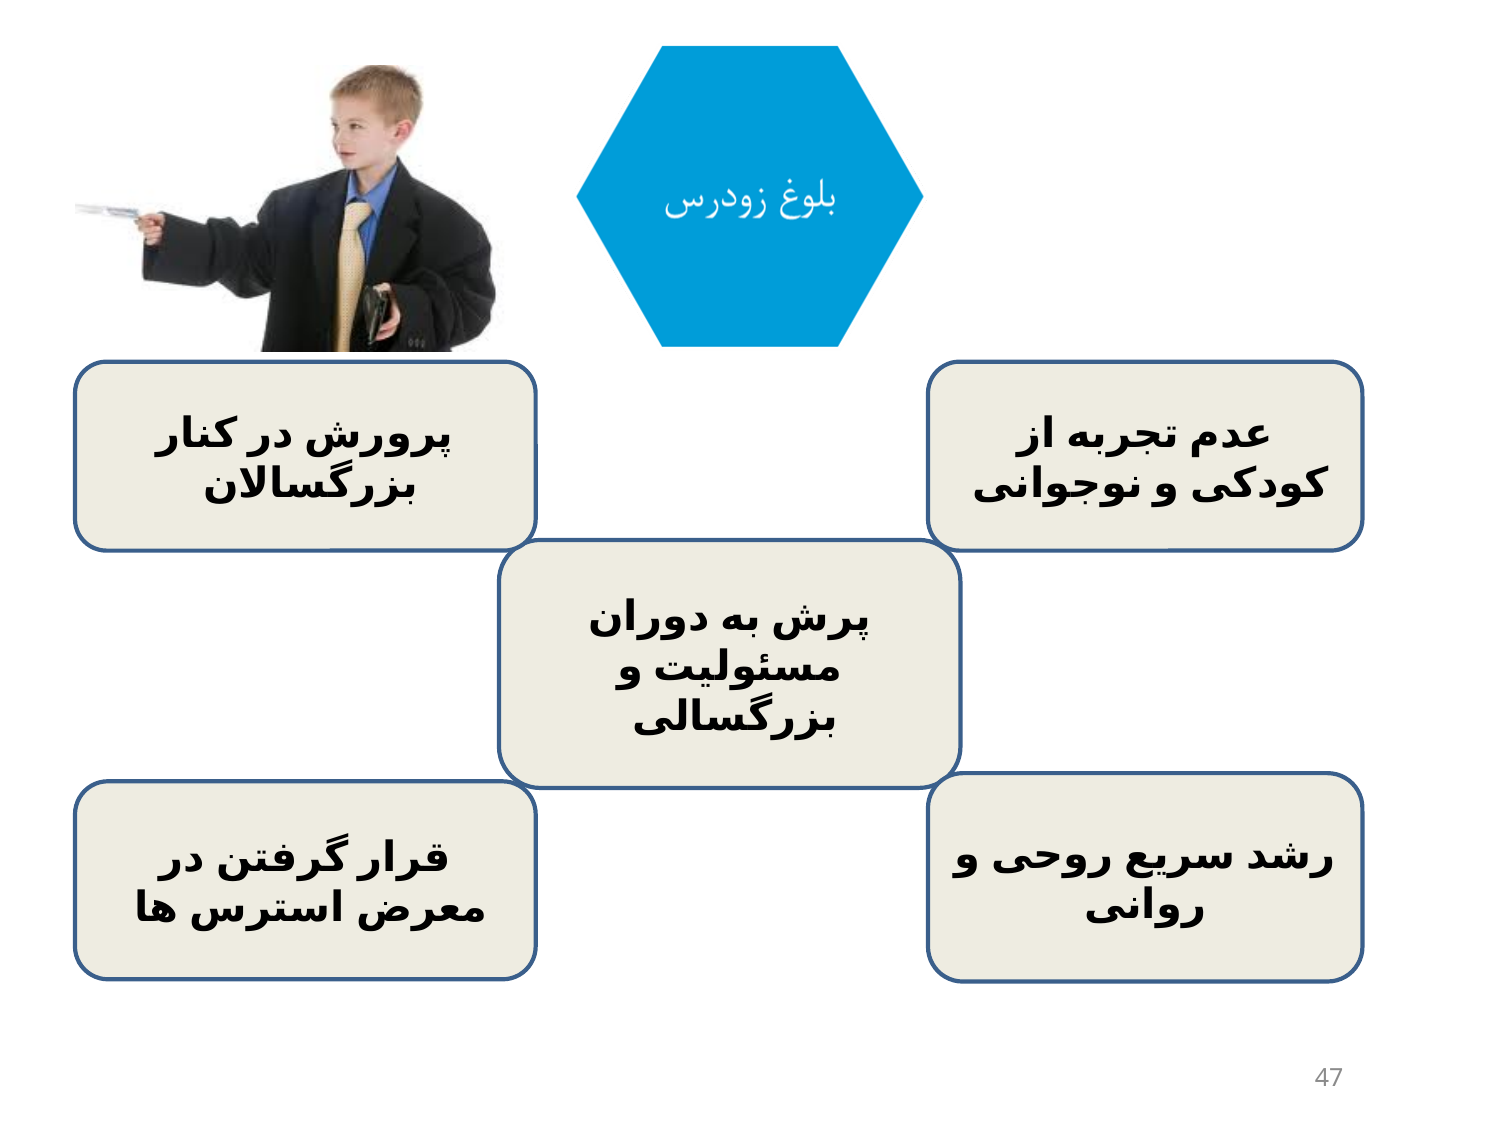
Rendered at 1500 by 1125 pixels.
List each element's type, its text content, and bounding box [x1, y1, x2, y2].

text_box پرورش در کنار بزرگسالان [72, 359, 538, 553]
text_box رشد سریع روحی و روانی [925, 771, 1365, 984]
text_box عدم تجربه از کودکی و نوجوانی [925, 359, 1365, 553]
slide_number 47 [1299, 1046, 1425, 1107]
text_box پرش به دوران مسئولیت و بزرگسالی [496, 537, 963, 791]
picture [571, 42, 929, 352]
text_box قرار گرفتن در معرض استرس ها [72, 779, 538, 982]
picture [74, 64, 536, 352]
